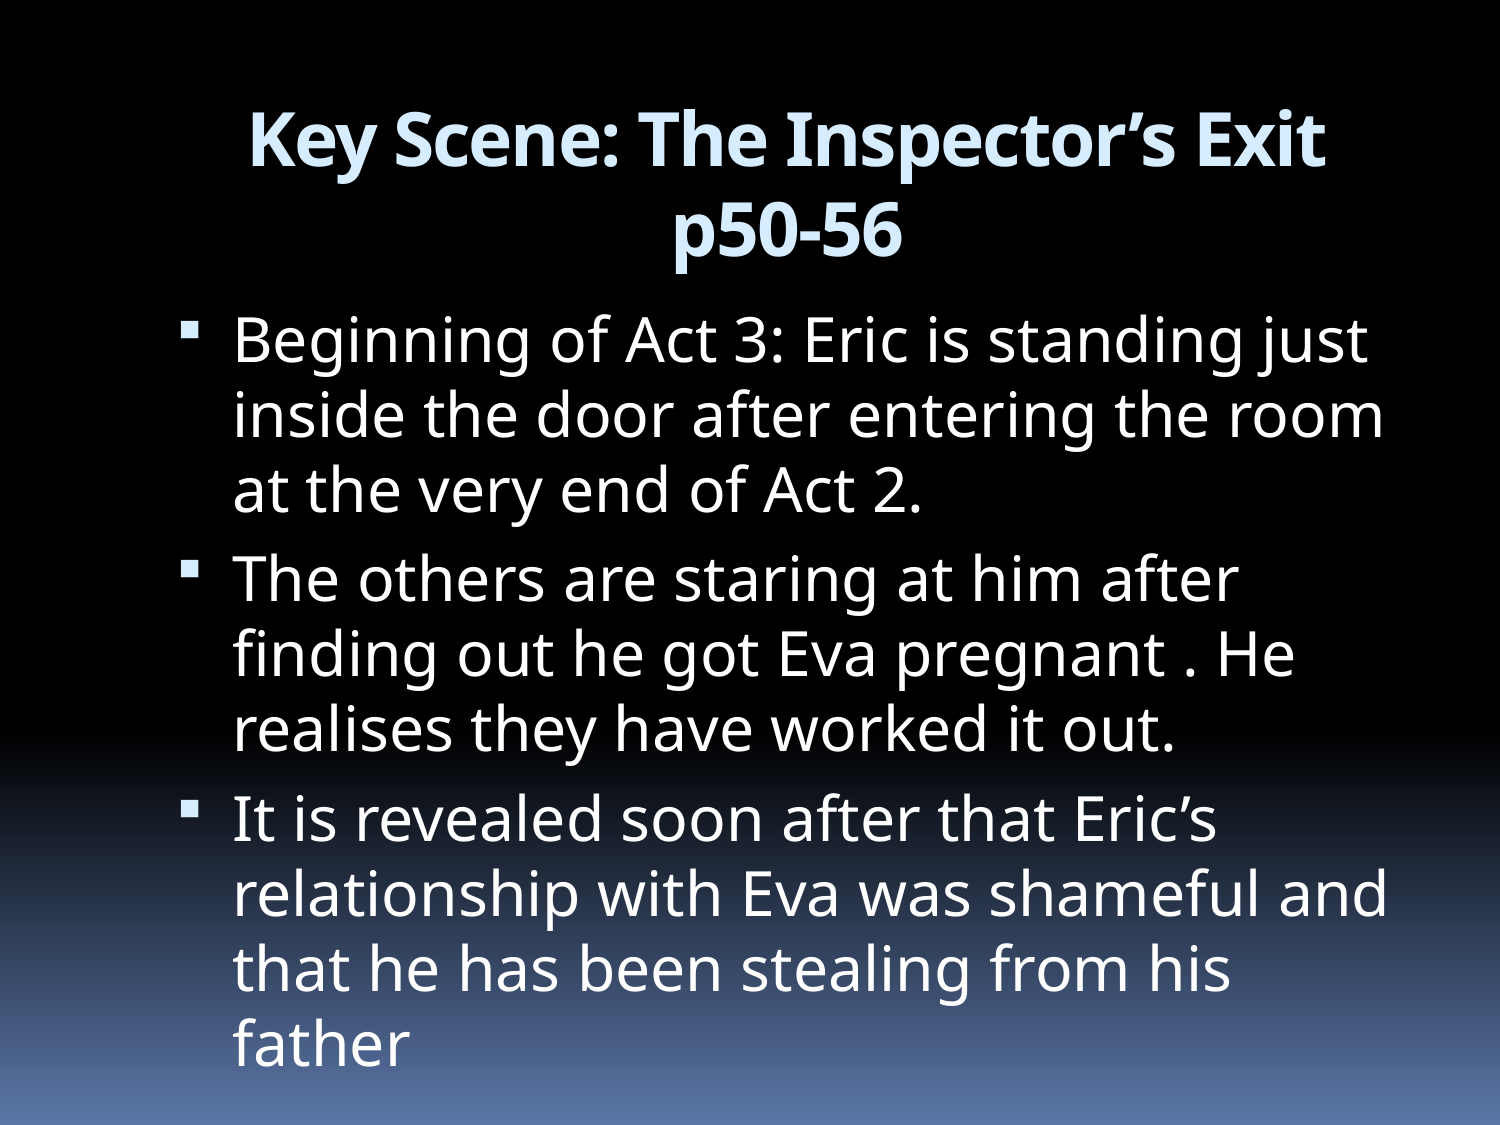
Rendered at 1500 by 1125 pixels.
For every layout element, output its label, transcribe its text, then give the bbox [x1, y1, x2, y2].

title Key Scene: The Inspector’s Exit p50-56 [150, 83, 1425, 234]
list Beginning of Act 3: Eric is standing just inside the door after entering the room at the very end of Act 2. The others are staring at him after finding out he got Eva pregnant . He realises they have worked it out. It is revealed soon after that Eric’s relationship with Eva was shameful and that he has been stealing from his father [150, 292, 1425, 1043]
